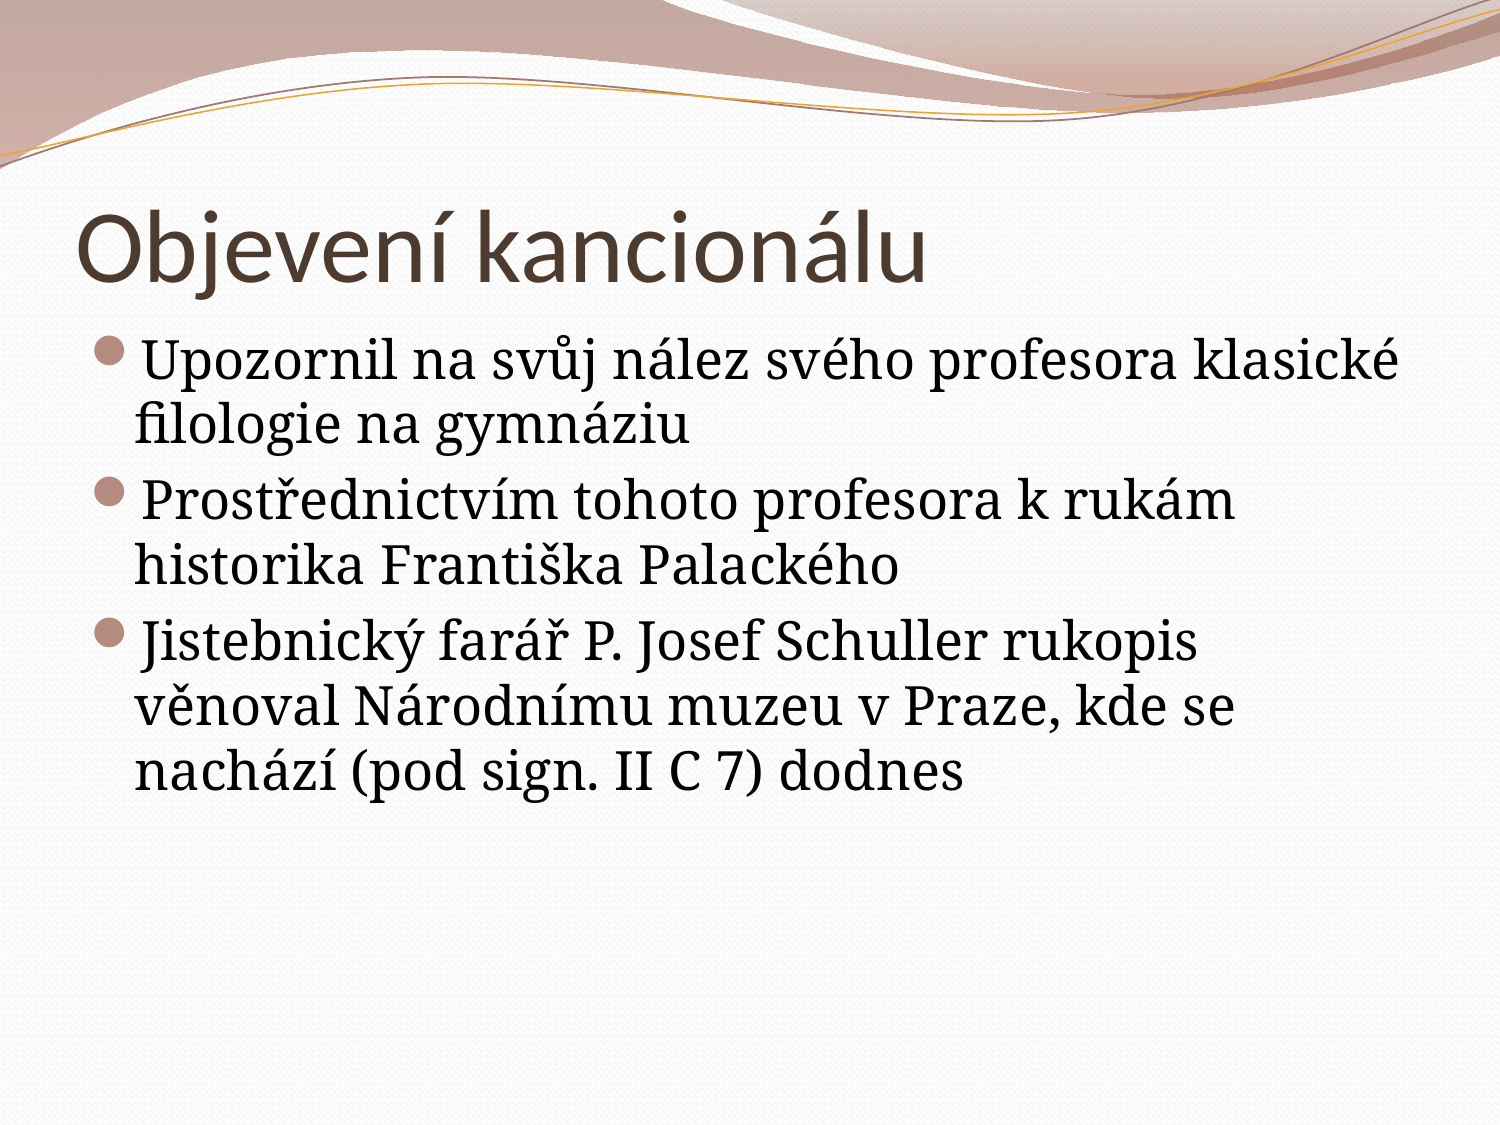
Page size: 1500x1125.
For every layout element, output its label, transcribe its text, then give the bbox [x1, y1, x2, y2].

list Upozornil na svůj nález svého profesora klasické filologie na gymnáziu Prostřednictvím tohoto profesora k rukám historika Františka Palackého Jistebnický farář P. Josef Schuller rukopis věnoval Národnímu muzeu v Praze, kde se nachází (pod sign. II C 7) dodnes [74, 317, 1426, 1038]
title Objevení kancionálu [74, 115, 1426, 304]
